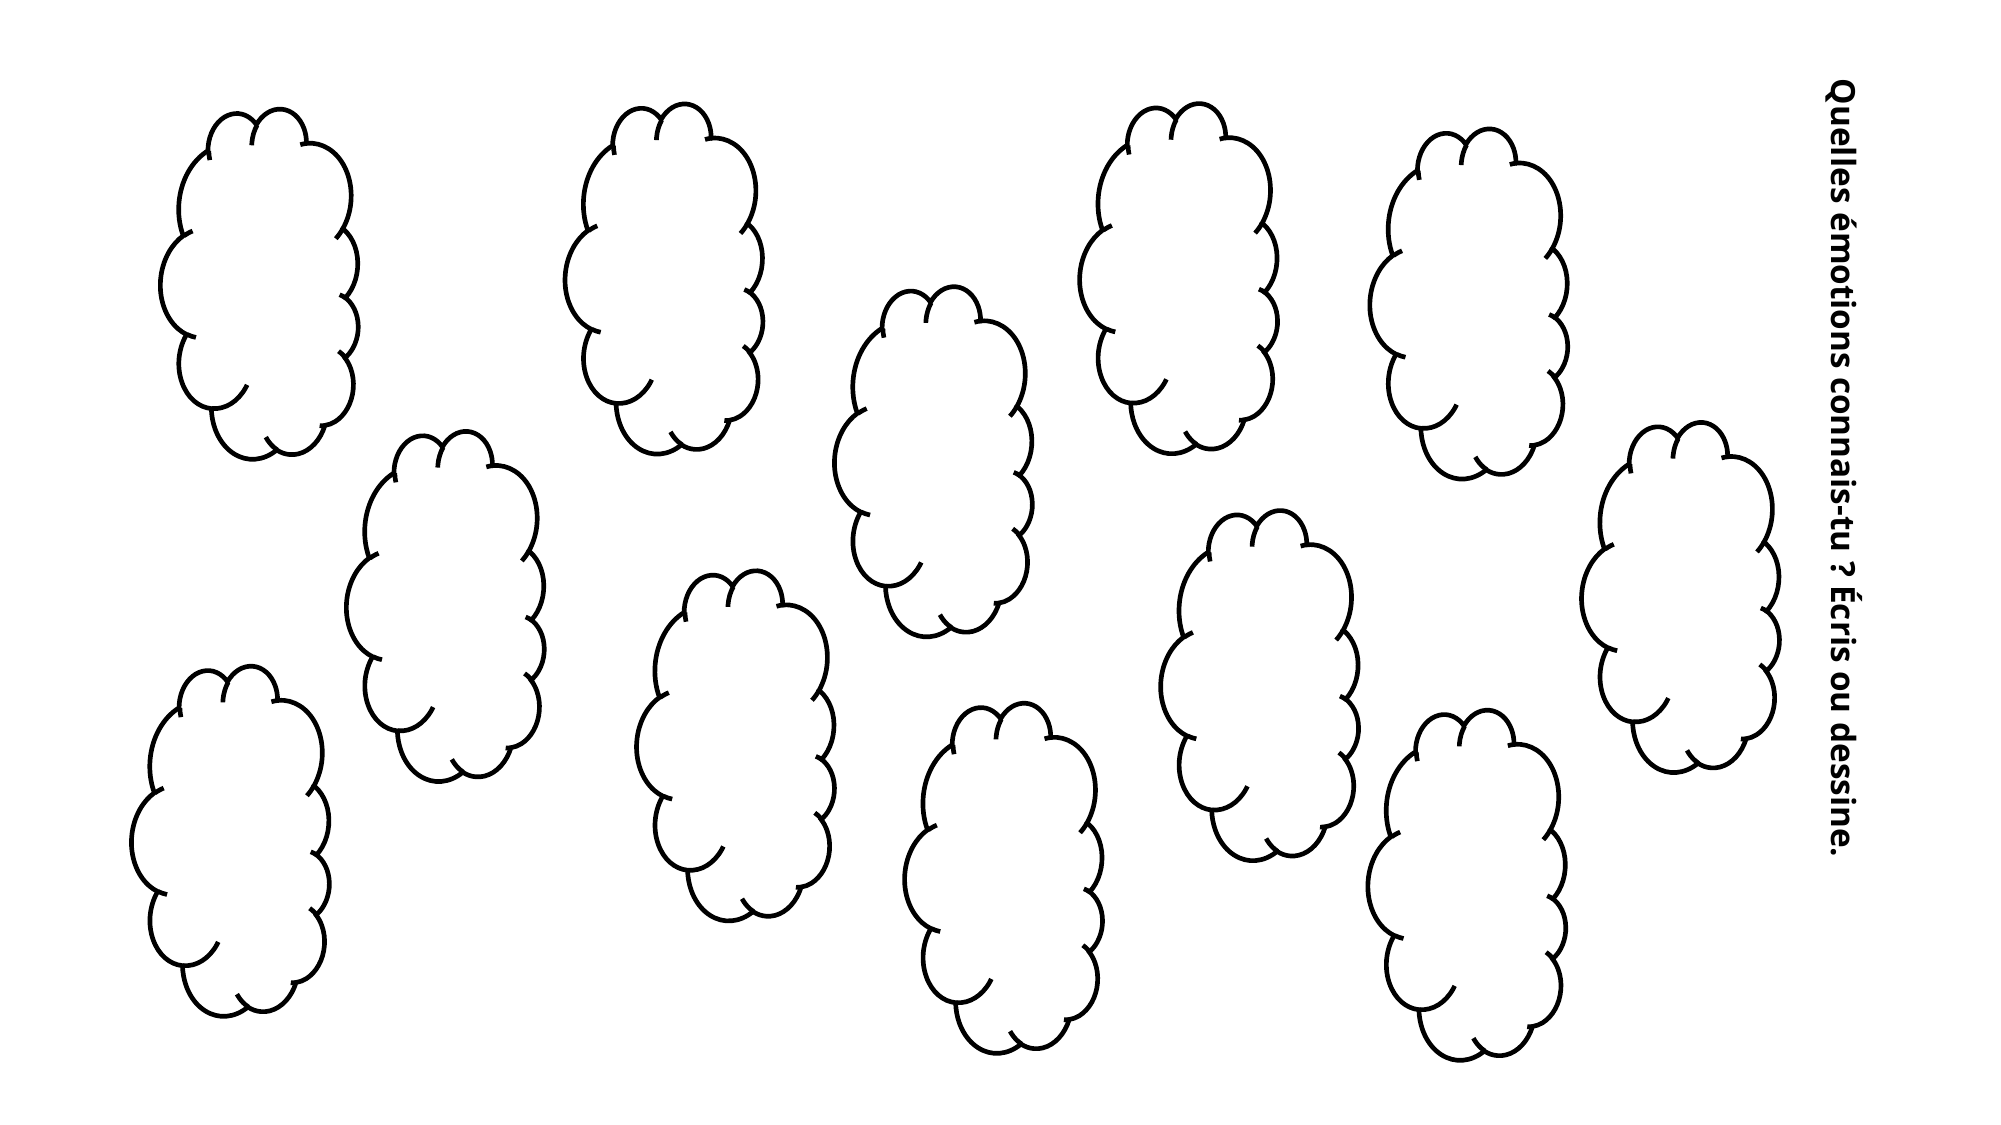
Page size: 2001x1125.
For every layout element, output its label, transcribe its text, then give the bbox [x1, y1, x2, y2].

text_box [635, 569, 836, 922]
text_box [159, 108, 360, 461]
text_box [1159, 509, 1360, 862]
title Quelles émotions connais-tu ? Écris ou dessine. [1761, 63, 1923, 1062]
text_box [1078, 102, 1279, 455]
text_box [903, 702, 1104, 1055]
text_box [833, 285, 1034, 638]
text_box [1368, 127, 1569, 481]
text_box [1580, 421, 1781, 774]
text_box [1366, 709, 1567, 1062]
text_box [345, 430, 546, 783]
text_box [130, 665, 331, 1018]
text_box [564, 102, 764, 456]
